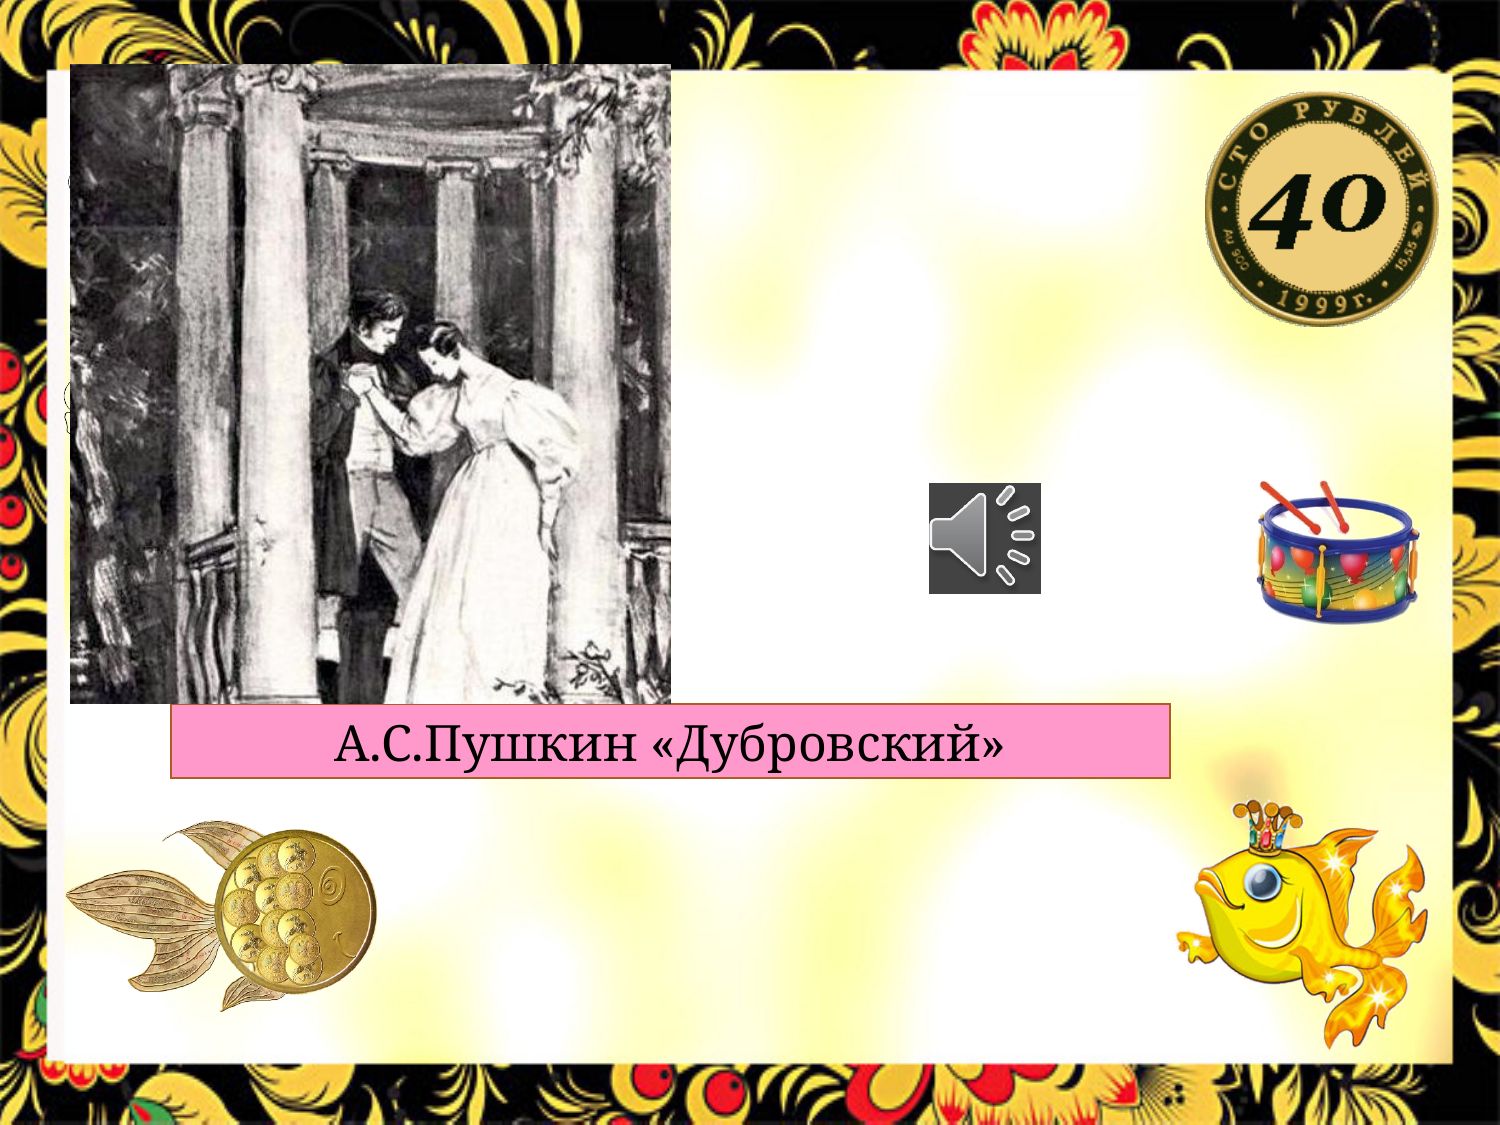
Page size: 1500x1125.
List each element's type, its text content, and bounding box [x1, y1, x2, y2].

text_box А.С.Пушкин «Дубровский» [170, 703, 1171, 779]
picture [0, 0, 1500, 1125]
